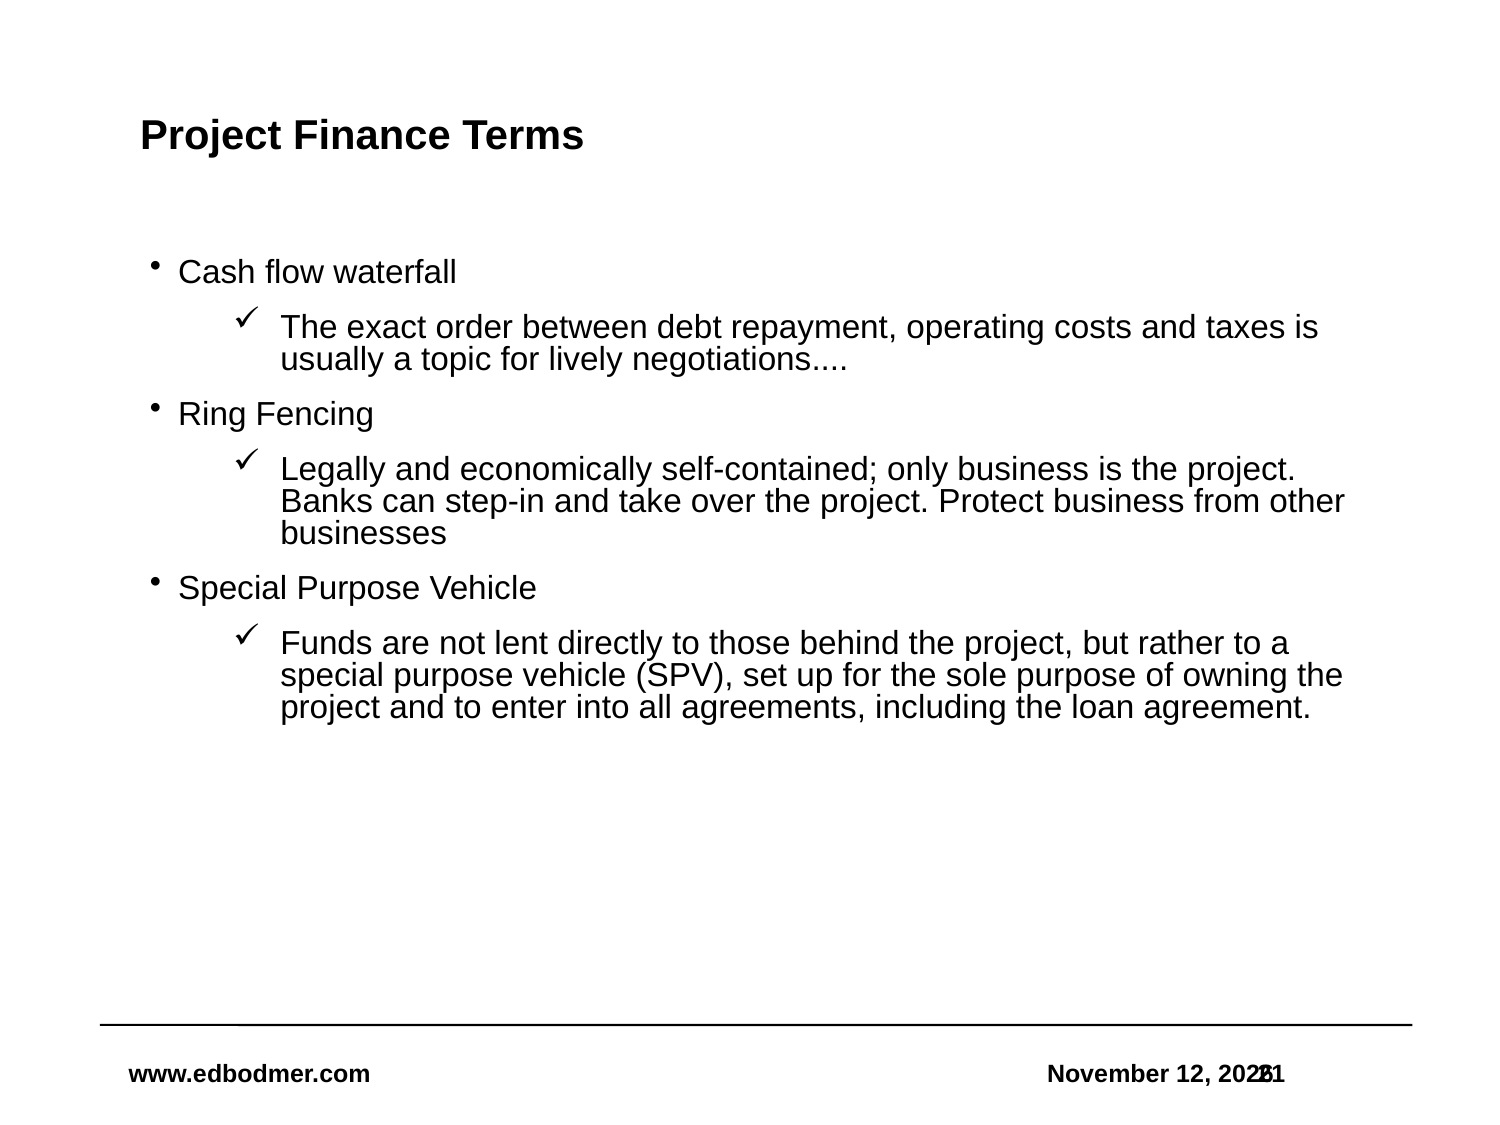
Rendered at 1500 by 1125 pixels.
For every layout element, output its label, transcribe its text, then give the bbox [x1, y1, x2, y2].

list Cash flow waterfall The exact order between debt repayment, operating costs and taxes is usually a topic for lively negotiations.... Ring Fencing Legally and economically self-contained; only business is the project. Banks can step-in and take over the project. Protect business from other businesses Special Purpose Vehicle Funds are not lent directly to those behind the project, but rather to a special purpose vehicle (SPV), set up for the sole purpose of owning the project and to enter into all agreements, including the loan agreement. [124, 249, 1376, 1001]
title Project Finance Terms [124, 99, 1288, 226]
